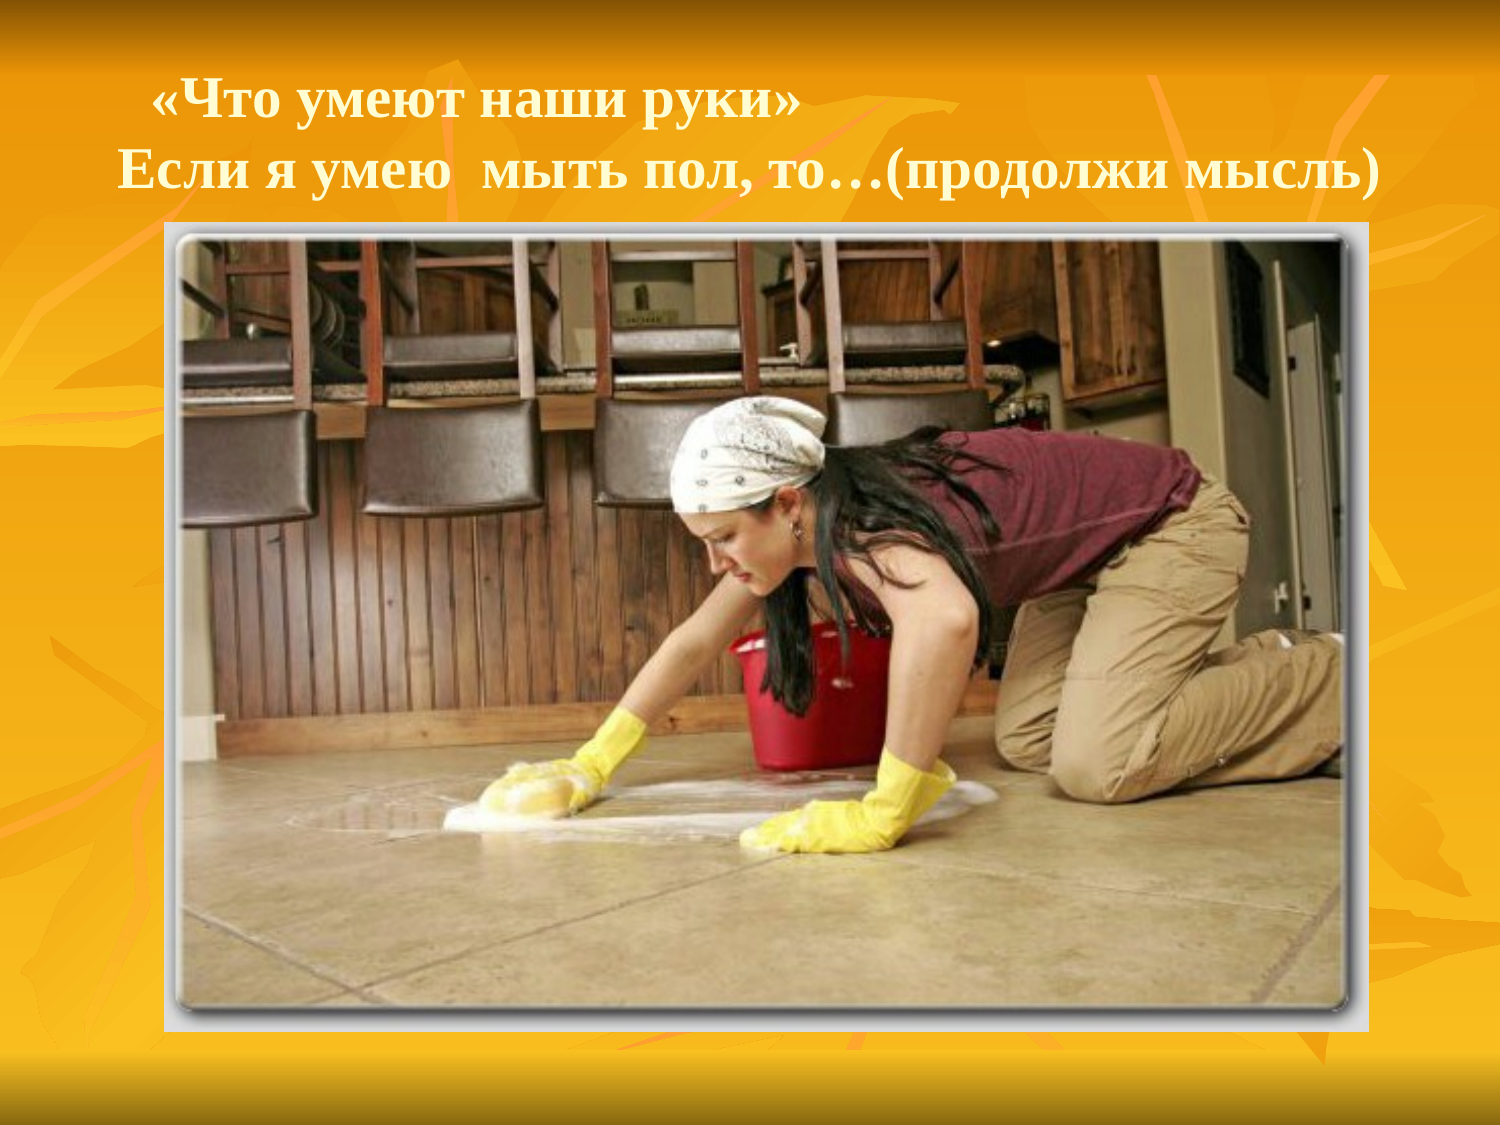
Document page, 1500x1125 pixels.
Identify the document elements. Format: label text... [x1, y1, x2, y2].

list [163, 222, 1369, 1032]
title «Что умеют наши руки» Если я умею мыть пол, то…(продолжи мысль) [74, 45, 1426, 213]
